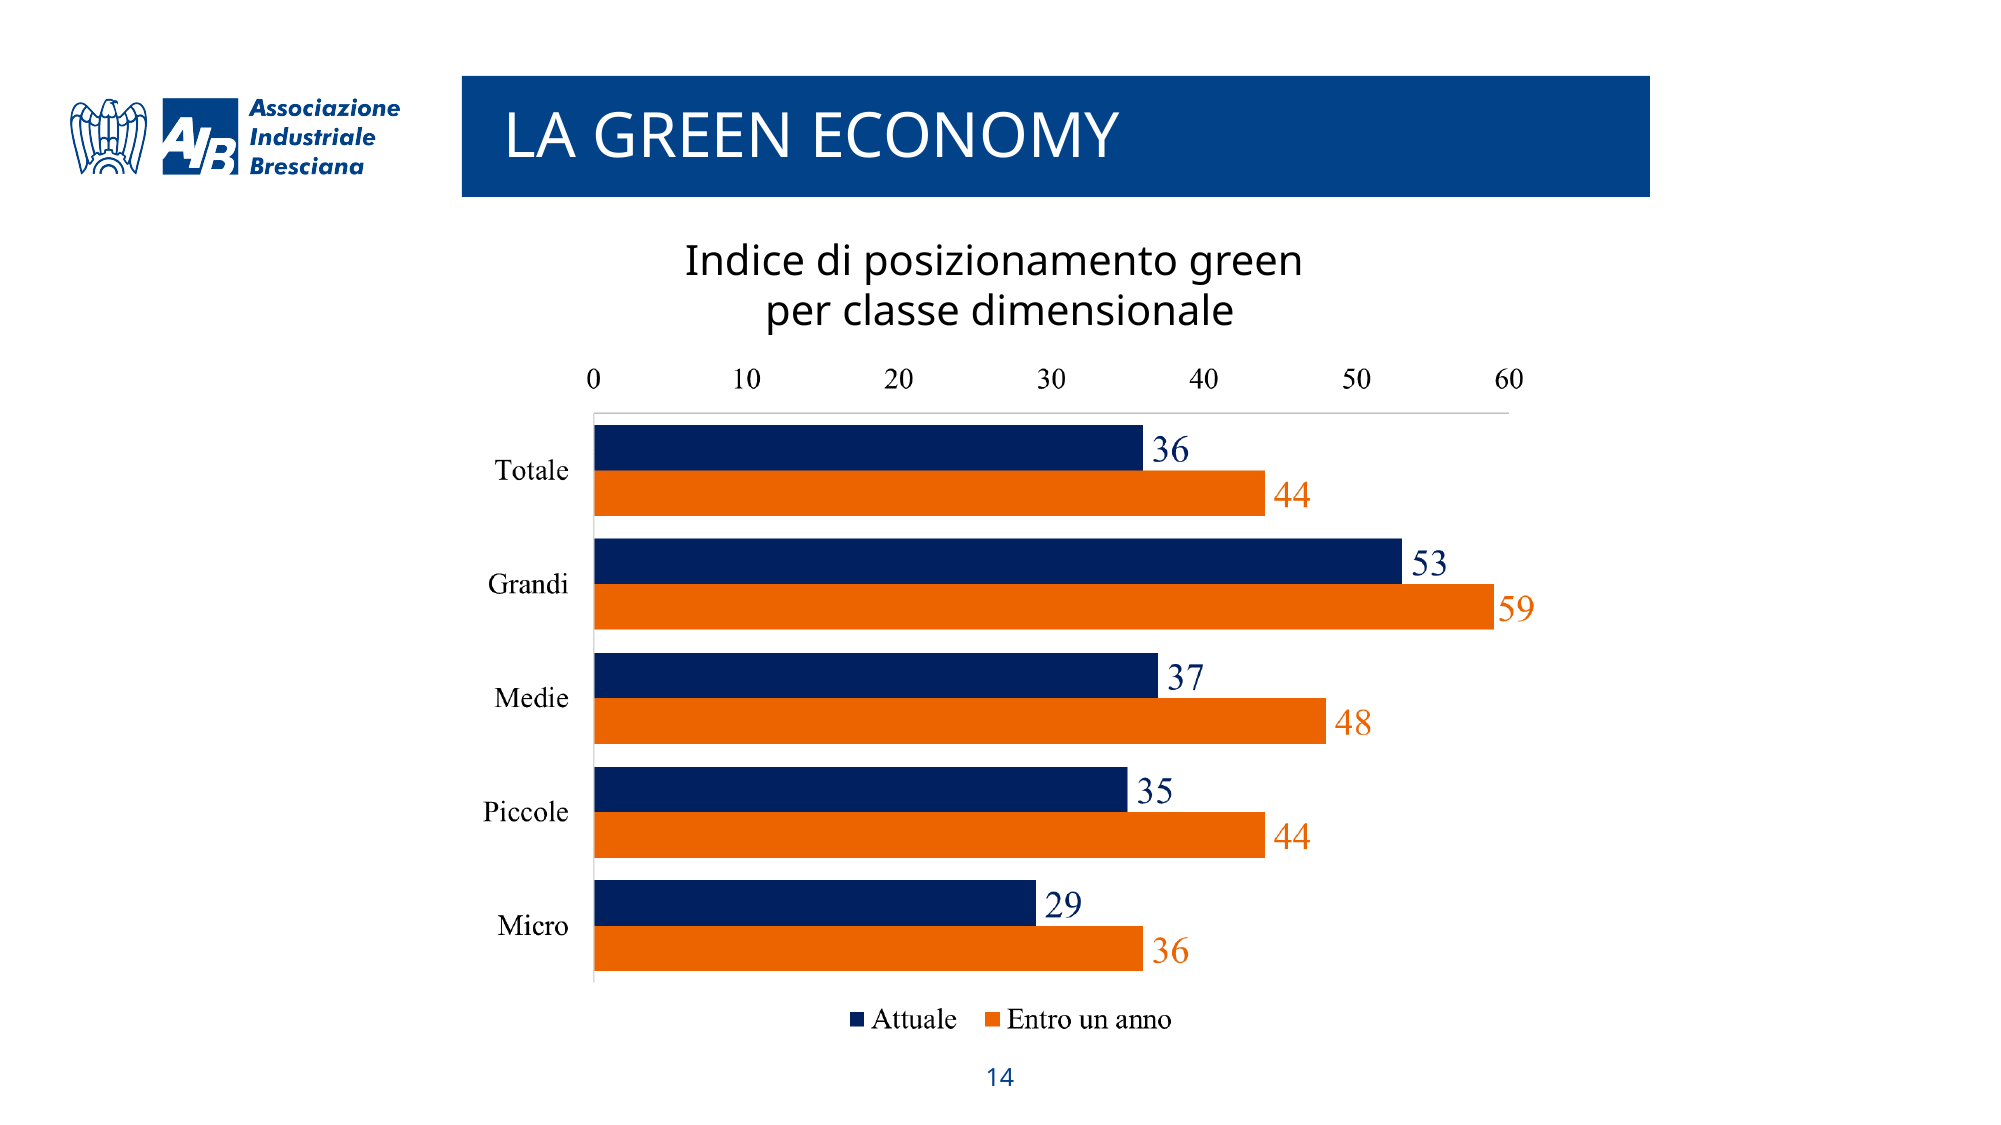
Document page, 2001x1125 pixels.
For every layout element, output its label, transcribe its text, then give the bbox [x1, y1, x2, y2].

title LA GREEN ECONOMY [472, 91, 1639, 184]
text_box Indice di posizionamento green per classe dimensionale [670, 226, 1330, 342]
picture [70, 98, 400, 175]
picture [472, 354, 1539, 1049]
